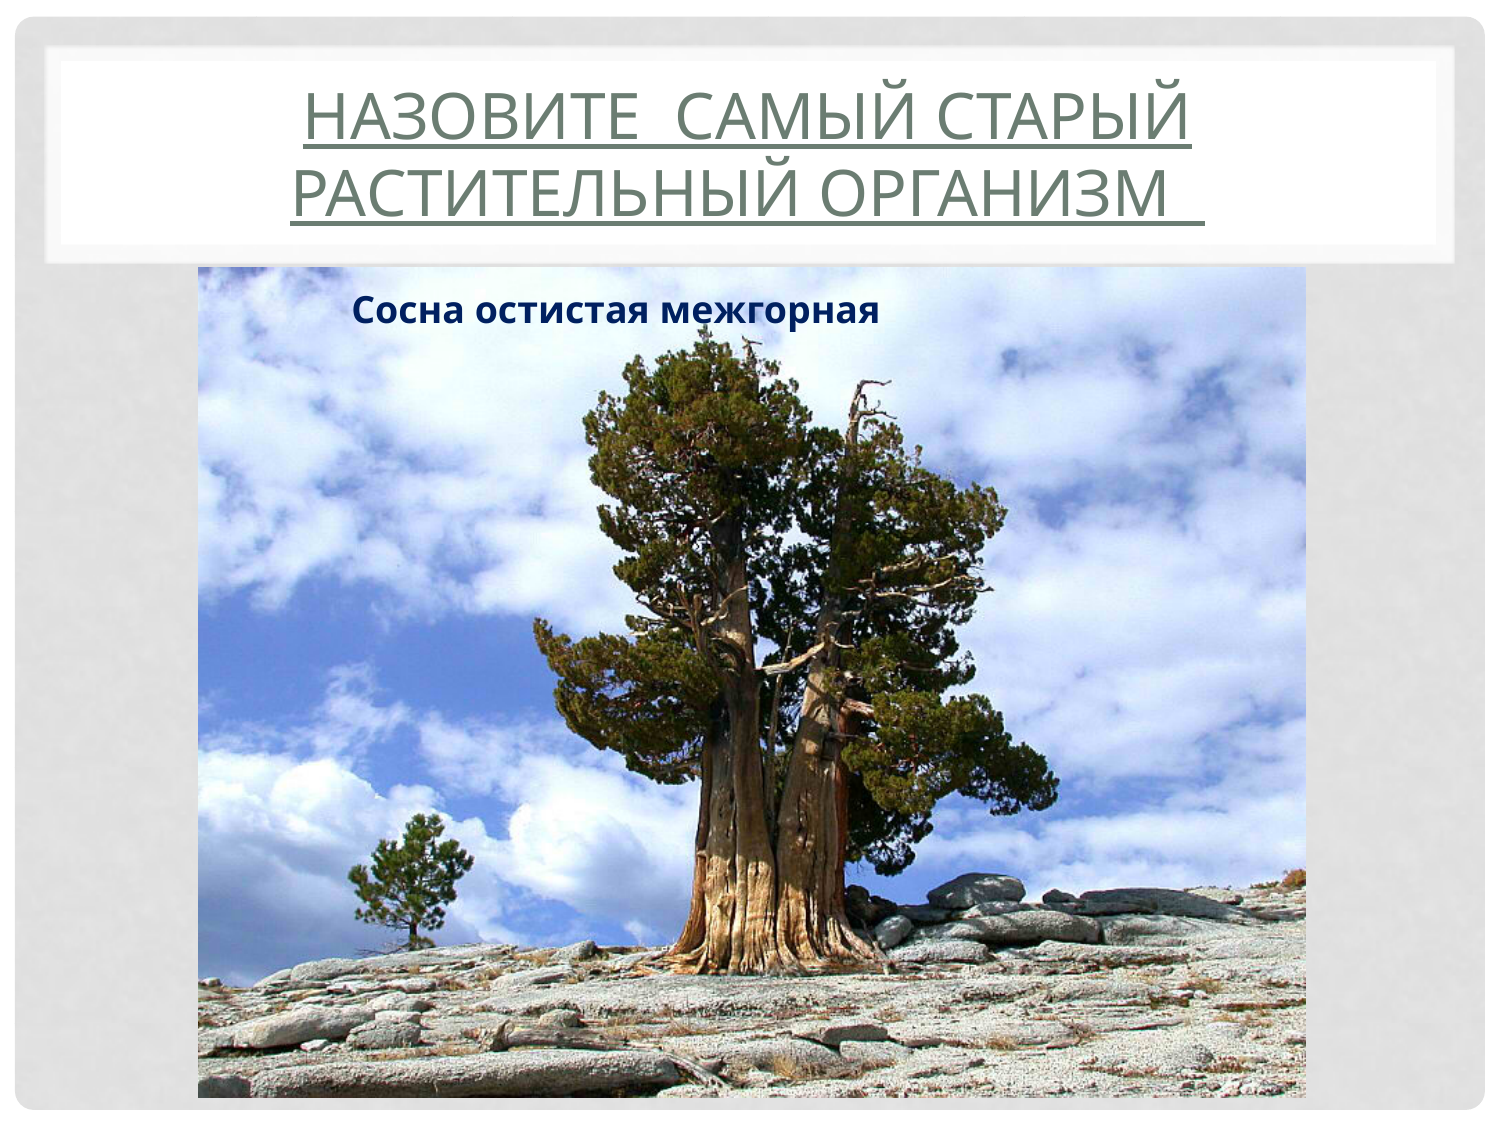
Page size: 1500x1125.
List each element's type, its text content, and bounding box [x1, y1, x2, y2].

title Назовите самый старый растительный организм [69, 66, 1425, 238]
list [198, 266, 1306, 1098]
